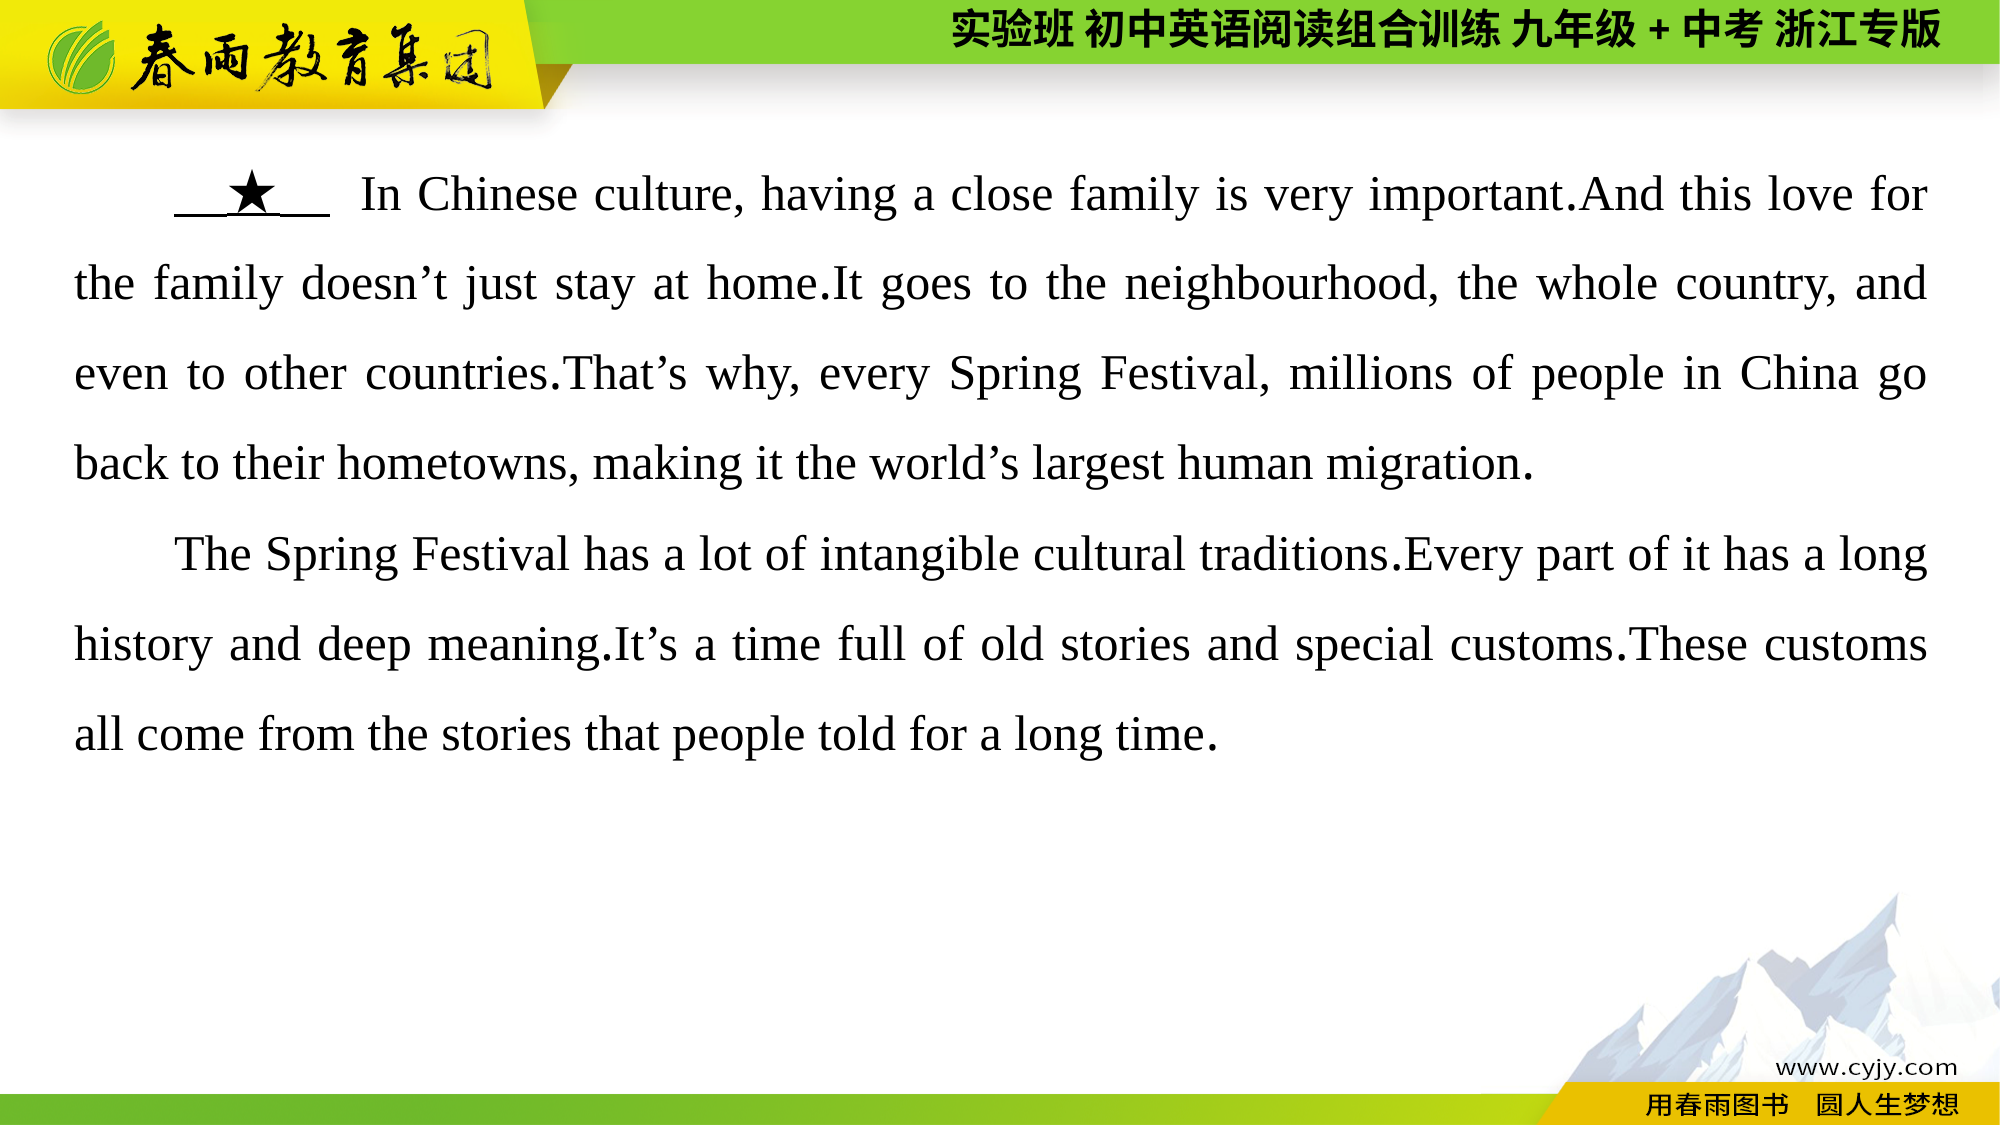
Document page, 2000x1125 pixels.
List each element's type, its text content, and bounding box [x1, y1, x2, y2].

picture [0, 0, 2000, 1125]
list ★ In Chinese culture, having a close family is very important.And this love for the family doesn’t just stay at home.It goes to the neighbourhood, the whole country, and even to other countries.That’s why, every Spring Festival, millions of people in China go back to their hometowns, making it the world’s largest human migration. The Spring Festival has a lot of intangible cultural traditions.Every part of it has a long history and deep meaning.It’s a time full of old stories and special customs.These customs all come from the stories that people told for a long time. [59, 122, 1944, 763]
